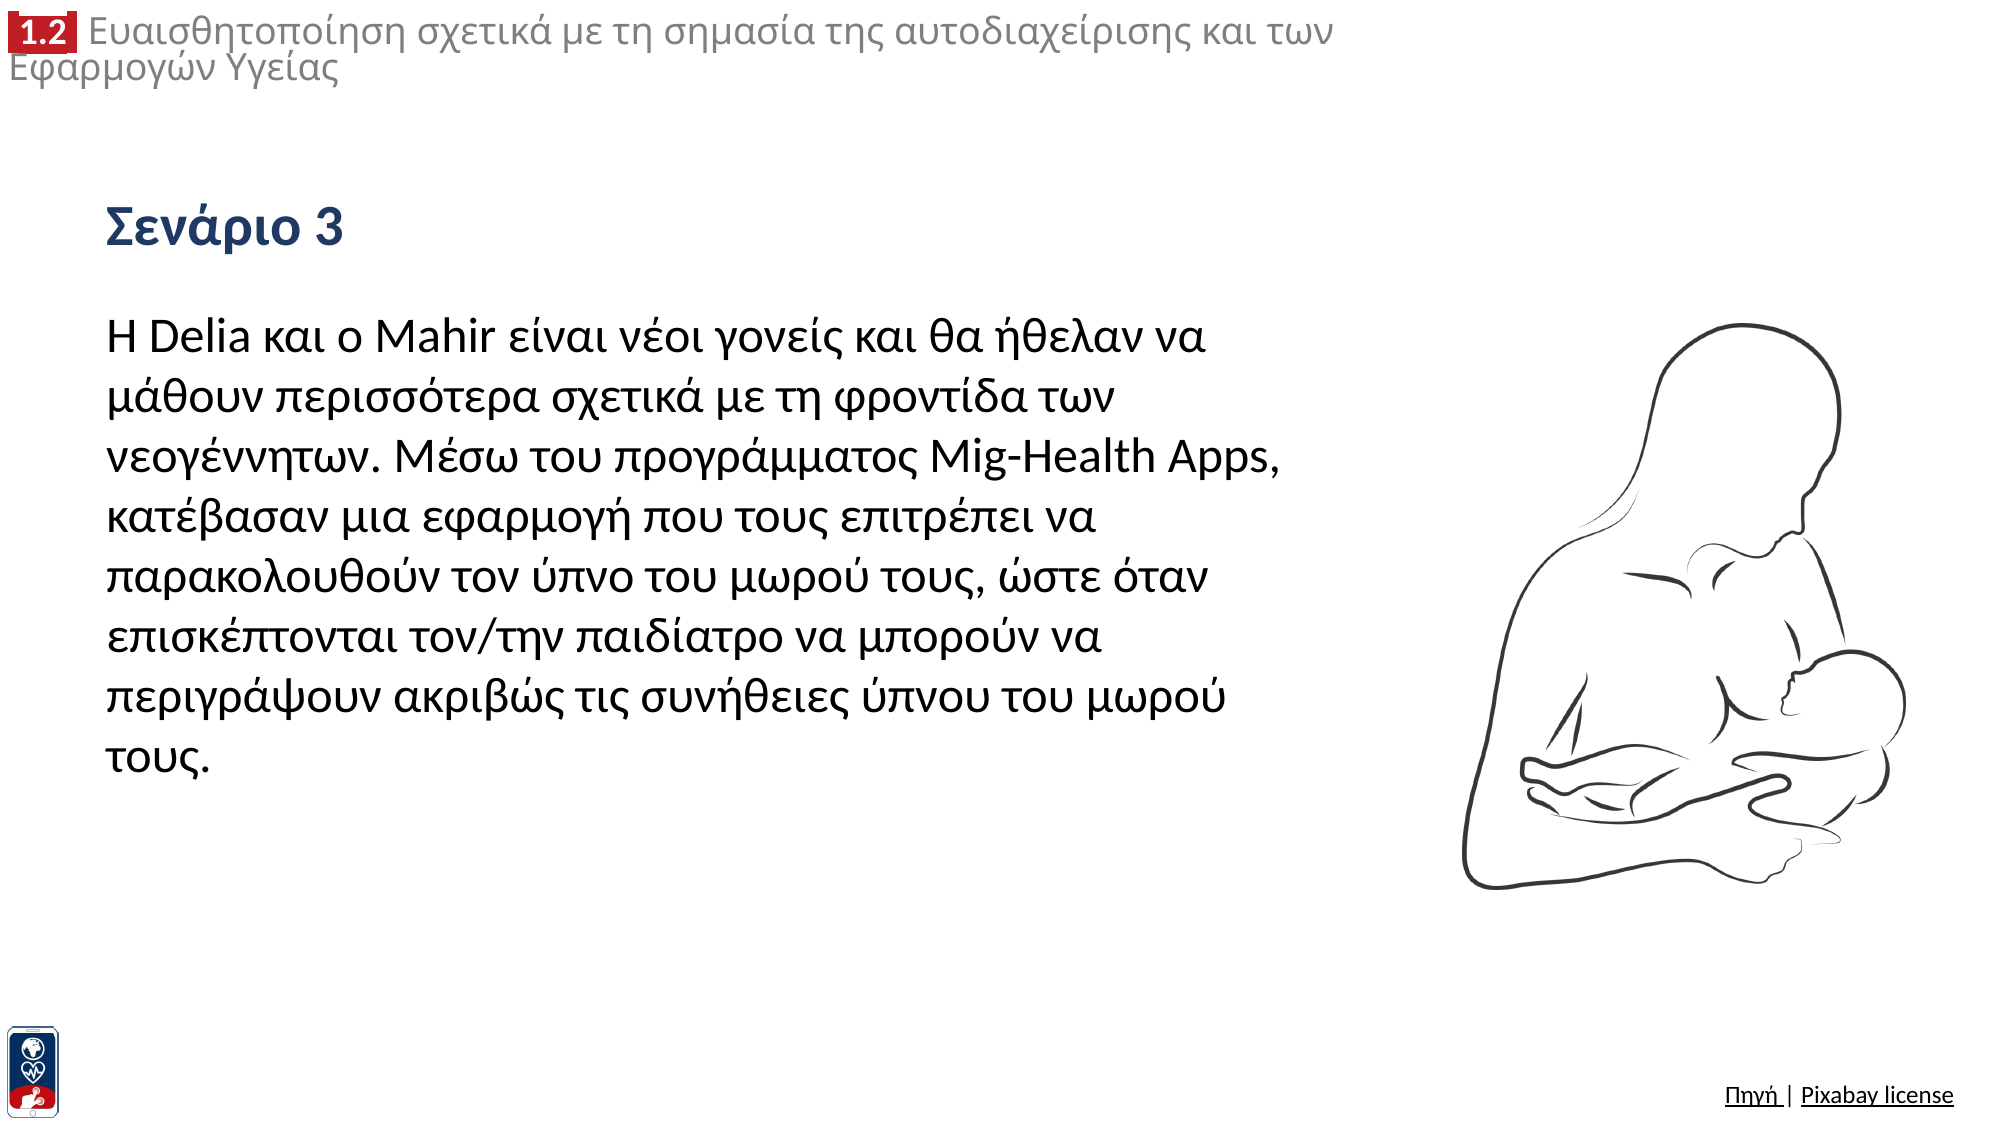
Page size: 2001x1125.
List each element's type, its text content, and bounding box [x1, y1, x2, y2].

text_box Πηγή | Pixabay license [1573, 1070, 1970, 1117]
list Η Delia και ο Mahir είναι νέοι γονείς και θα ήθελαν να μάθουν περισσότερα σχετικά με τη φροντίδα των νεογέννητων. Μέσω του προγράμματος Mig-Health Apps, κατέβασαν μια εφαρμογή που τους επιτρέπει να παρακολουθούν τον ύπνο του μωρού τους, ώστε όταν επισκέπτονται τον/την παιδίατρο να μπορούν να περιγράψουν ακριβώς τις συνήθειες ύπνου του μωρού τους. [91, 295, 1352, 1094]
title Σενάριο 3 [91, 177, 1906, 277]
picture [1462, 323, 1906, 890]
picture [7, 1026, 59, 1118]
